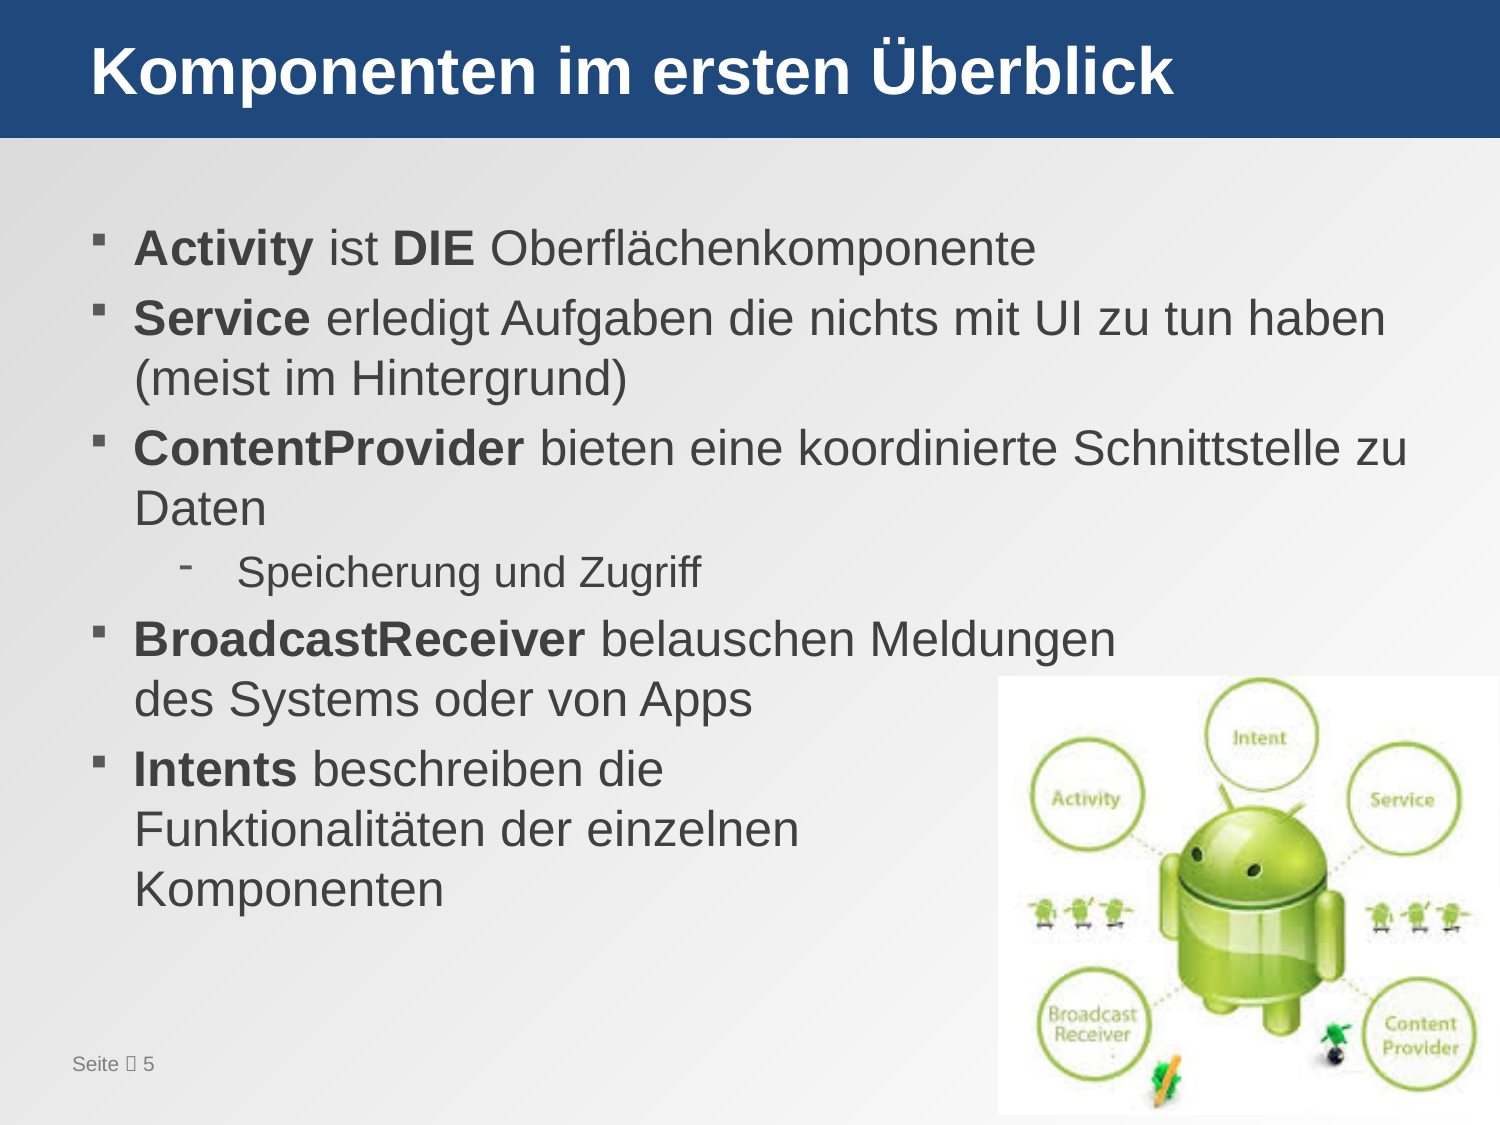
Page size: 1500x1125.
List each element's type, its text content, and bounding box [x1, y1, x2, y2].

list Activity ist DIE Oberflächenkomponente Service erledigt Aufgaben die nichts mit UI zu tun haben (meist im Hintergrund) ContentProvider bieten eine koordinierte Schnittstelle zu Daten Speicherung und Zugriff BroadcastReceiver belauschen Meldungen des Systems oder von Apps Intents beschreiben die Funktionalitäten der einzelnen Komponenten [75, 208, 1425, 951]
picture [997, 676, 1500, 1116]
title Komponenten im ersten Überblick [75, 20, 1425, 208]
